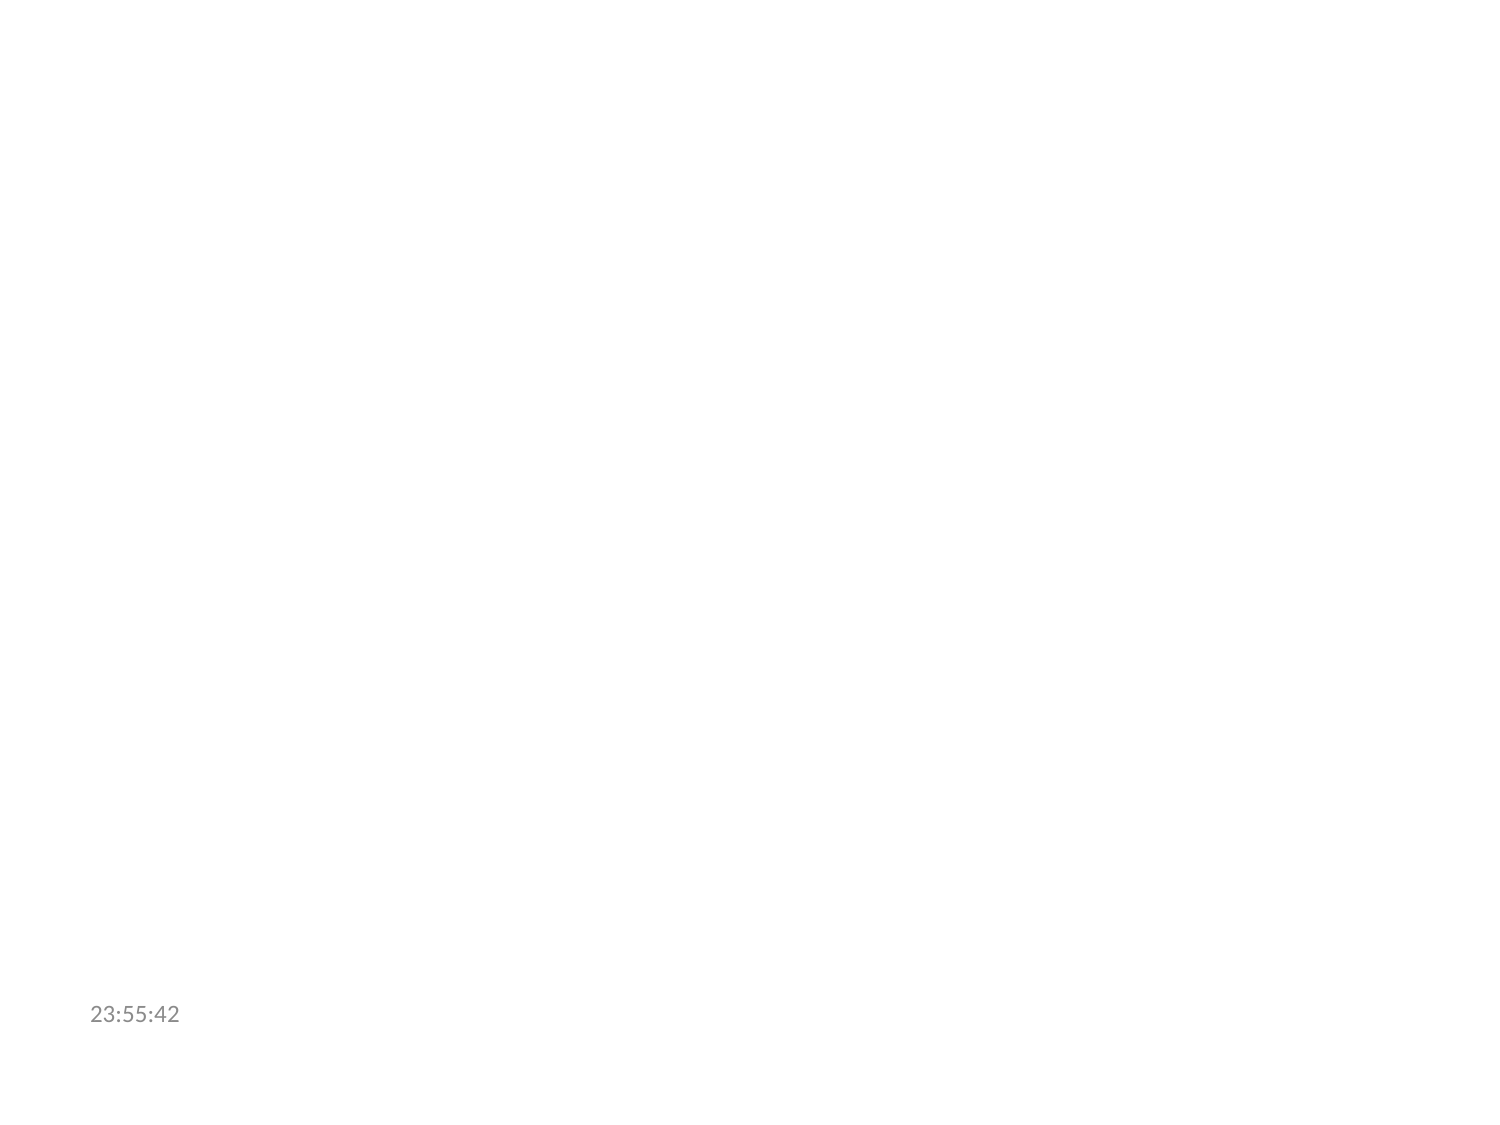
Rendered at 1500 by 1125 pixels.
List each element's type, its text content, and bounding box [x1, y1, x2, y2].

text_box 15:35:09 [75, 982, 425, 1043]
